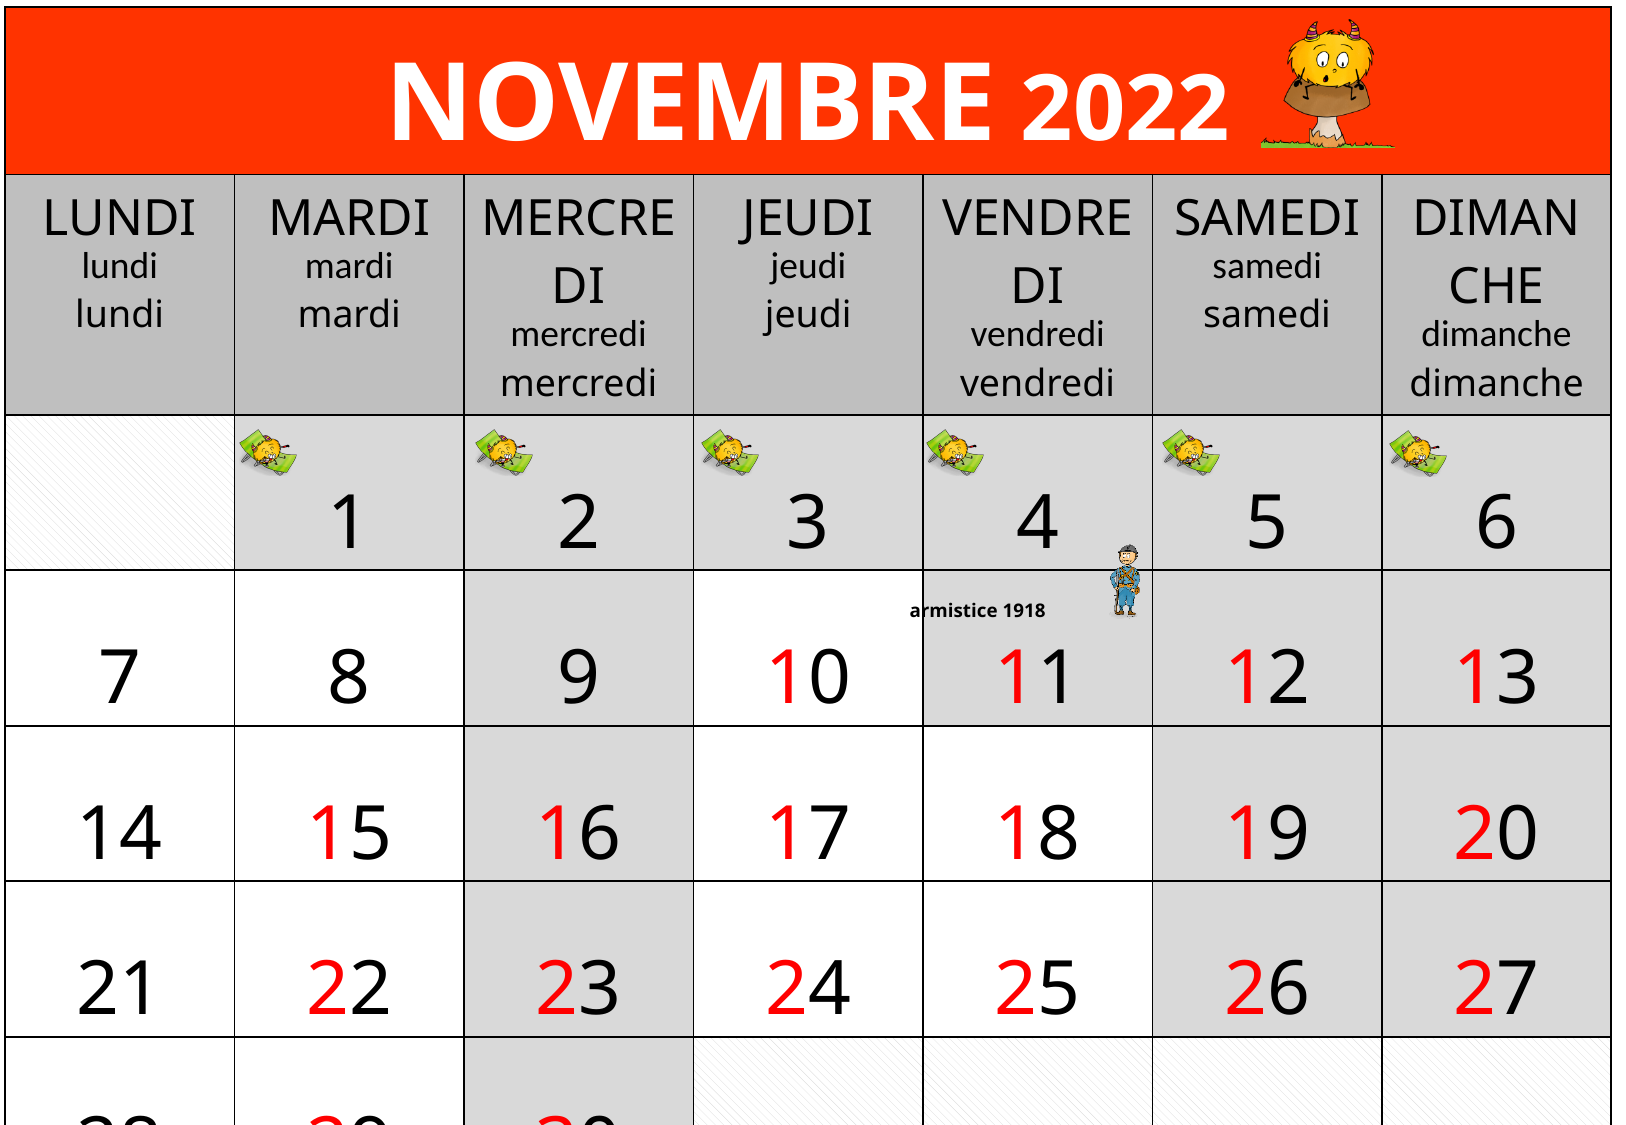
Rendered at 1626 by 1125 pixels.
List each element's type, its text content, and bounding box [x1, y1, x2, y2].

table_cell 9 [465, 571, 693, 725]
picture [1260, 18, 1395, 148]
picture [239, 428, 297, 476]
table_cell DIMANCHE dimanche dimanche [1383, 175, 1610, 414]
table_cell 26 [1153, 882, 1381, 1036]
table_cell [1153, 1038, 1381, 1125]
table_cell VENDREDI vendredi vendredi [924, 175, 1152, 414]
table_cell 6 [1383, 416, 1610, 569]
table_cell [1383, 1038, 1610, 1125]
table_cell 27 [1383, 882, 1610, 1036]
table_cell 2 [465, 416, 693, 569]
table_cell 8 [235, 571, 463, 725]
table_cell 15 [235, 727, 463, 880]
picture [701, 428, 759, 476]
picture [475, 428, 534, 476]
table_cell 13 [1383, 571, 1610, 725]
table_cell 18 [924, 727, 1152, 880]
picture [926, 428, 984, 476]
table_cell [924, 1038, 1152, 1125]
table_header NOVEMBRE 2022 [6, 8, 1610, 174]
table_cell LUNDI lundi lundi [6, 175, 234, 414]
picture [1107, 542, 1144, 619]
table_cell 23 [465, 882, 693, 1036]
table_cell 29 [235, 1038, 463, 1125]
table_cell 16 [465, 727, 693, 880]
table_cell 20 [1383, 727, 1610, 880]
table_cell MERCREDI mercredi mercredi [465, 175, 693, 414]
table_cell 4 [924, 416, 1152, 569]
table_cell 24 [694, 882, 922, 1036]
table_cell 12 [1153, 571, 1381, 725]
table_cell 10 [694, 571, 922, 725]
picture [1389, 430, 1447, 478]
table_cell 28 [6, 1038, 234, 1125]
table_cell 3 [694, 416, 922, 569]
table_cell 19 [1153, 727, 1381, 880]
table_cell 7 [6, 571, 234, 725]
table_cell 21 [6, 882, 234, 1036]
picture [1162, 428, 1220, 476]
table_cell [6, 416, 234, 569]
table_cell JEUDI jeudi jeudi [694, 175, 922, 414]
table_cell MARDI mardi mardi [235, 175, 463, 414]
table_cell 17 [694, 727, 922, 880]
table_cell [694, 1038, 922, 1125]
table_cell 25 [924, 882, 1152, 1036]
table_cell SAMEDI samedi samedi [1153, 175, 1381, 414]
table_cell 30 [465, 1038, 693, 1125]
table_cell 1 [235, 416, 463, 569]
table_cell 14 [6, 727, 234, 880]
table_cell 11 [924, 571, 1152, 725]
text_box armistice 1918 [871, 591, 1061, 629]
table_cell 5 [1153, 416, 1381, 569]
table_cell 22 [235, 882, 463, 1036]
